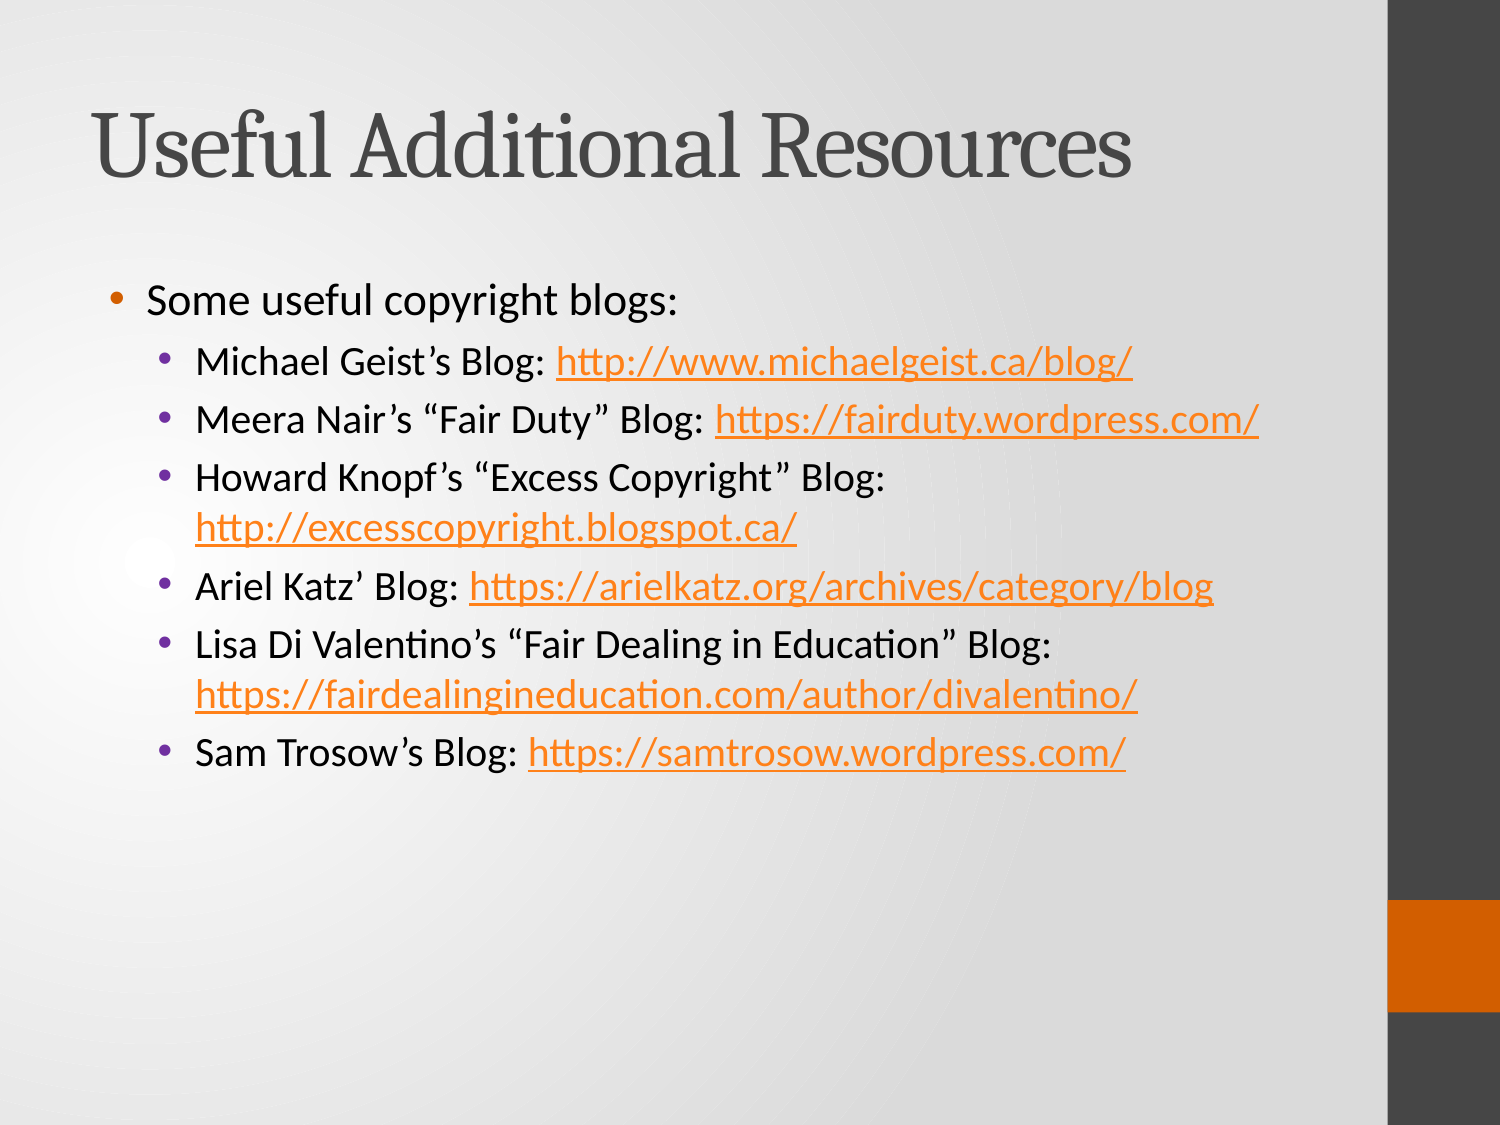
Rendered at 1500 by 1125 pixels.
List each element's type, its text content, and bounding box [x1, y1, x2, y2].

title Useful Additional Resources [75, 45, 1325, 233]
list Some useful copyright blogs: Michael Geist’s Blog: http://www.michaelgeist.ca/blog/ Meera Nair’s “Fair Duty” Blog: https://fairduty.wordpress.com/ Howard Knopf’s “Excess Copyright” Blog: http://excesscopyright.blogspot.ca/ Ariel Katz’ Blog: https://arielkatz.org/archives/category/blog Lisa Di Valentino’s “Fair Dealing in Education” Blog: https://fairdealingineducation.com/author/divalentino/ Sam Trosow’s Blog: https://samtrosow.wordpress.com/ [75, 262, 1325, 1050]
